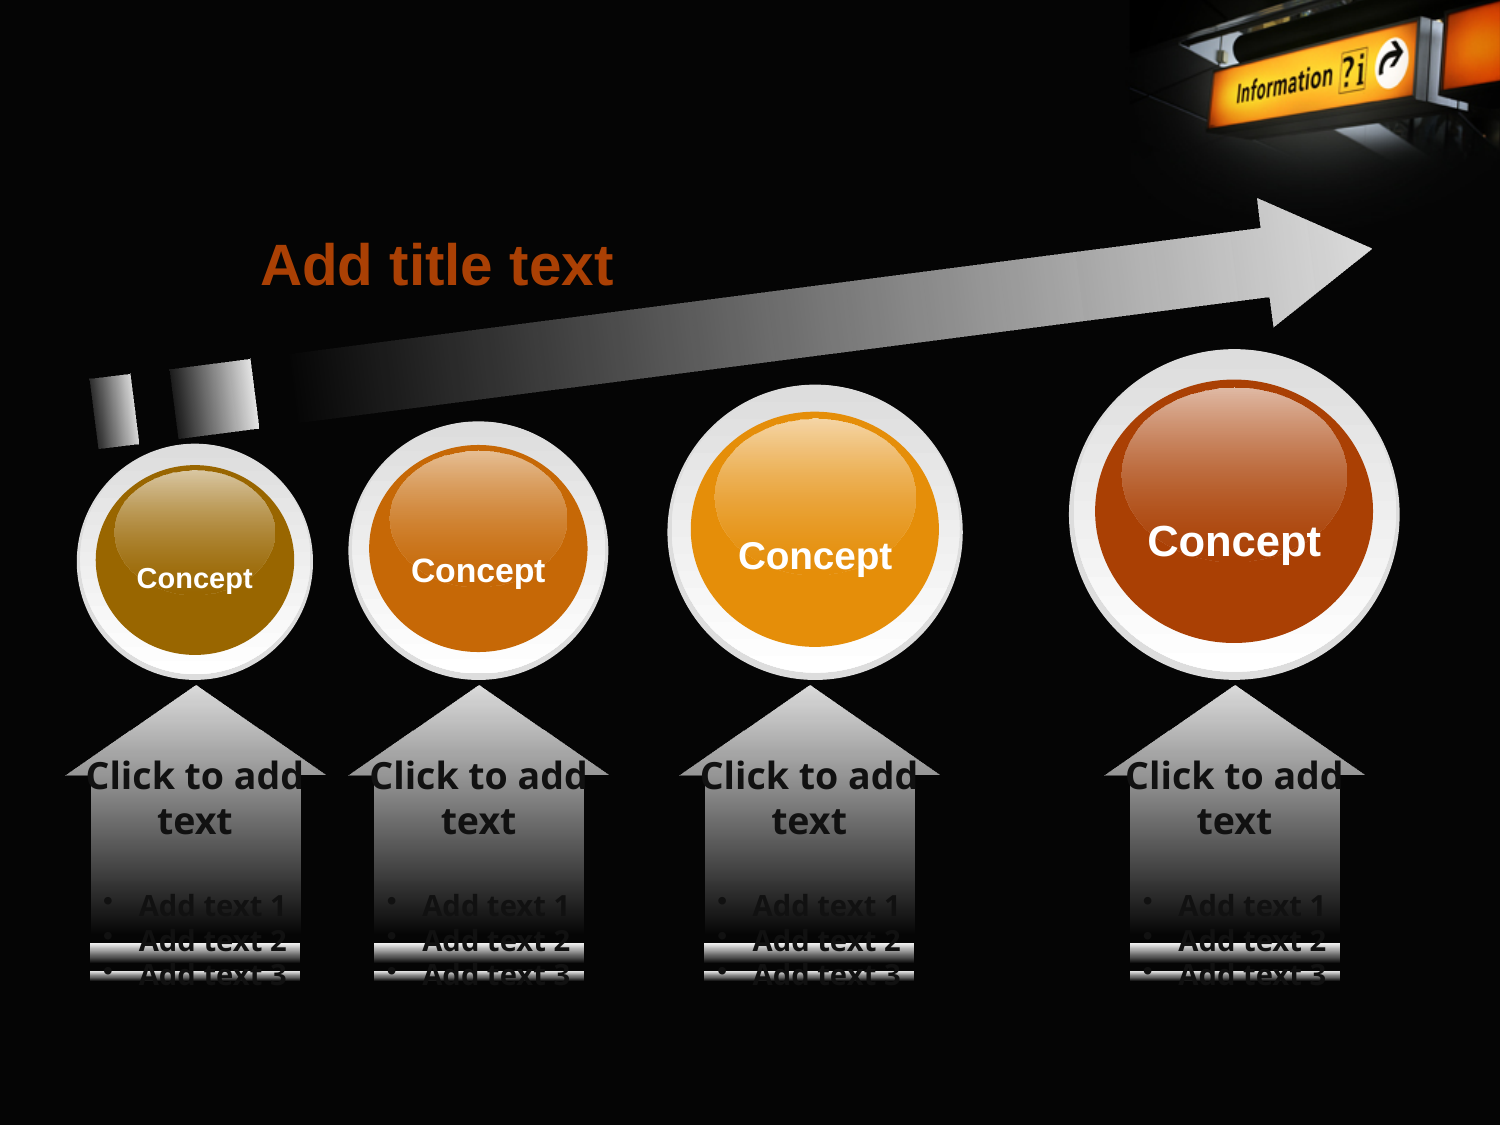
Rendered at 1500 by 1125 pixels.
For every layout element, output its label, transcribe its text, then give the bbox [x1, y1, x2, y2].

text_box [76, 443, 314, 681]
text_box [348, 421, 609, 681]
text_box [667, 384, 963, 681]
picture [0, 0, 1500, 1125]
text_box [64, 685, 326, 1000]
text_box [89, 374, 139, 442]
text_box [169, 358, 259, 439]
text_box Add title text [195, 220, 680, 321]
text_box [289, 198, 1371, 423]
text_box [1104, 688, 1365, 1000]
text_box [348, 687, 609, 1000]
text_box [1068, 348, 1400, 681]
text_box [678, 690, 940, 1000]
